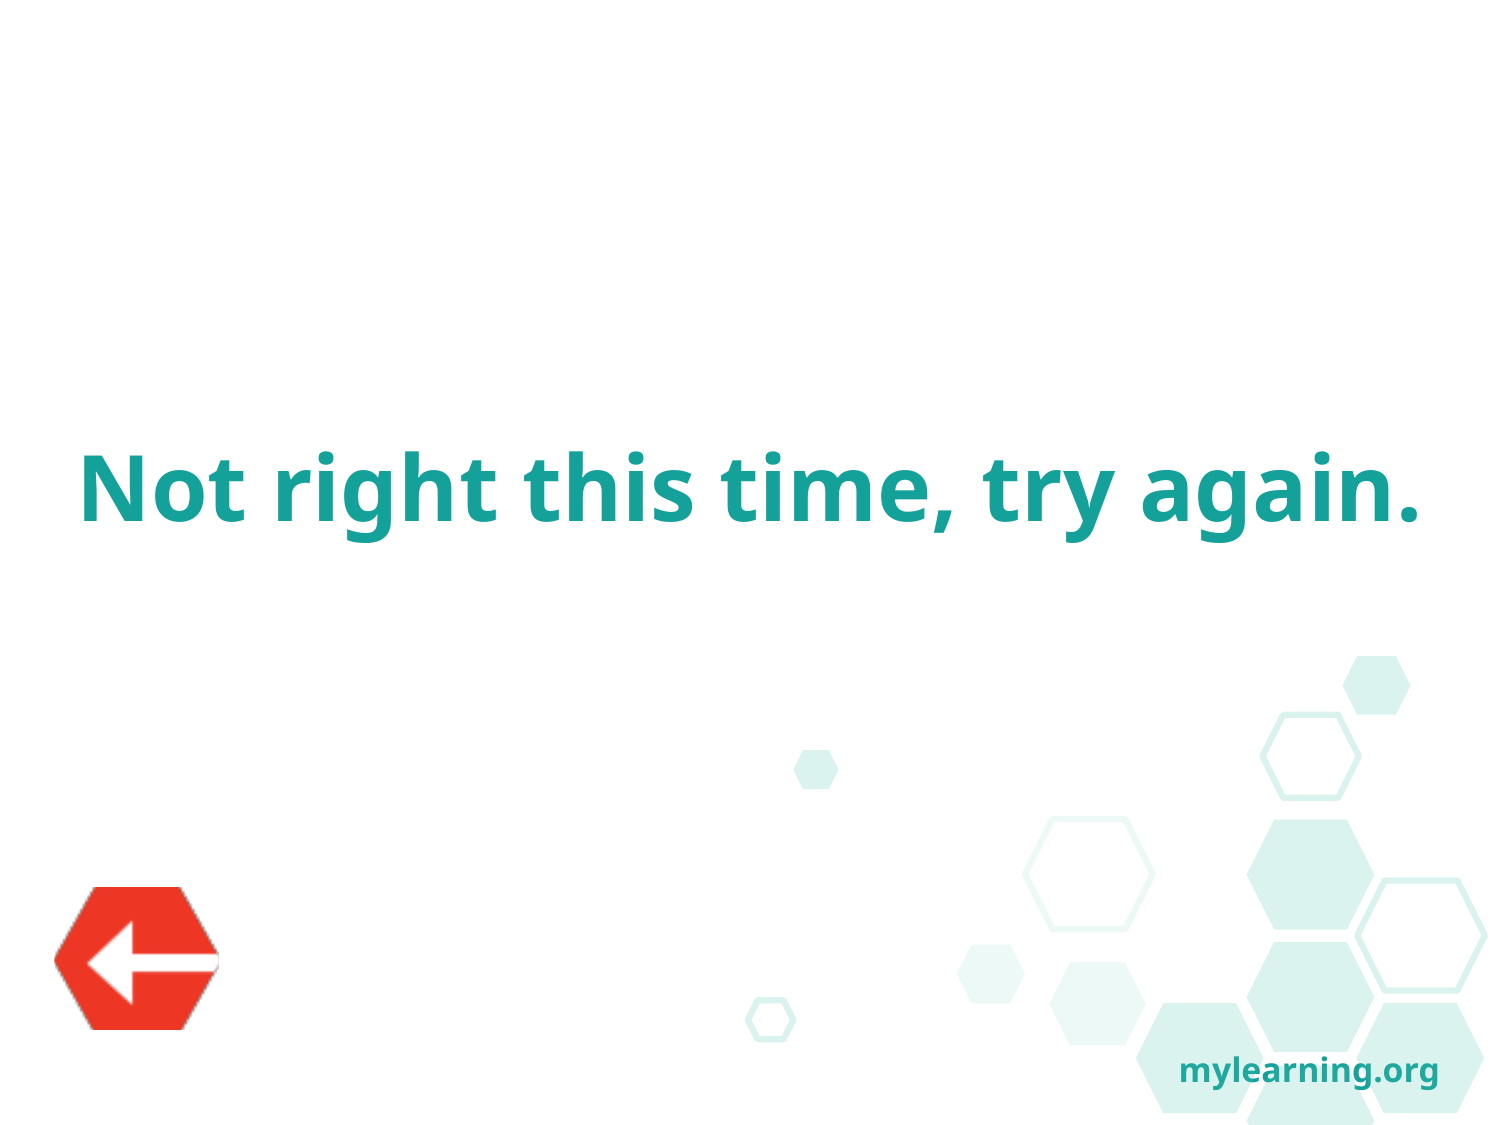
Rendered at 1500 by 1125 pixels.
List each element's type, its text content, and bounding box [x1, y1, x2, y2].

text_box Not right this time, try again. [0, 429, 1500, 540]
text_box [747, 655, 1486, 1125]
picture [54, 887, 220, 1030]
